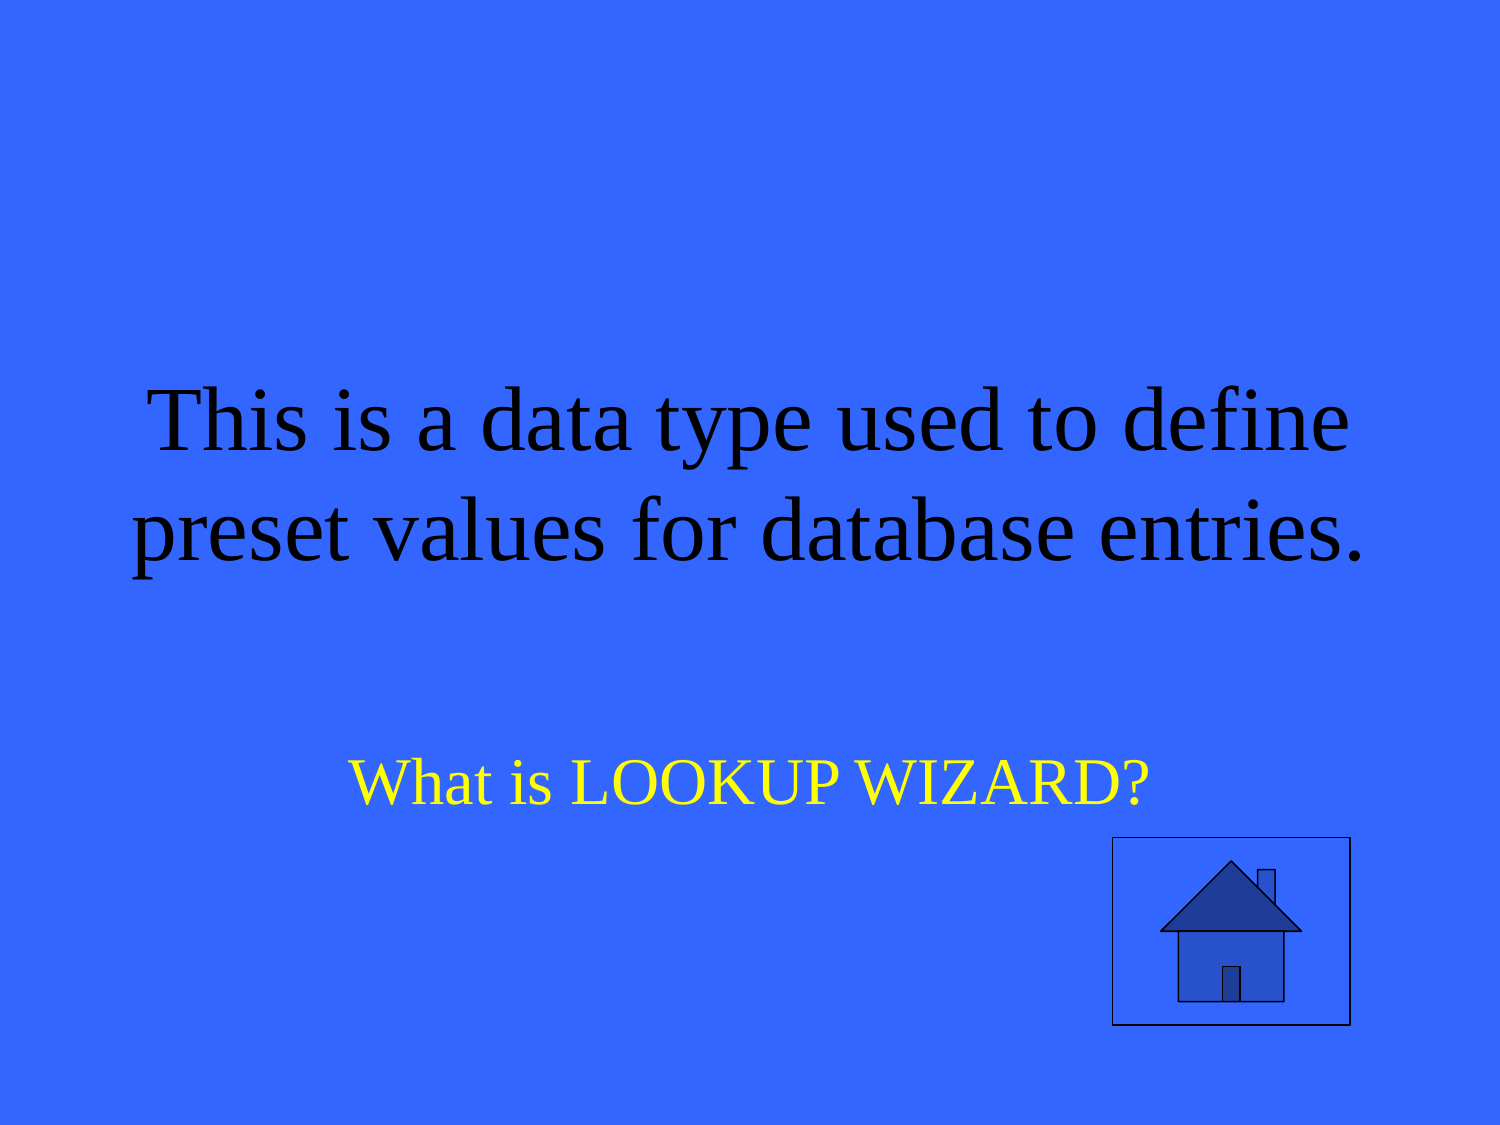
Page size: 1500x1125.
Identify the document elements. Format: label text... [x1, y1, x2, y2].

text_box [1112, 837, 1350, 1026]
title This is a data type used to define preset values for database entries. [112, 374, 1388, 563]
subtitle What is LOOKUP WIZARD? [224, 637, 1276, 926]
